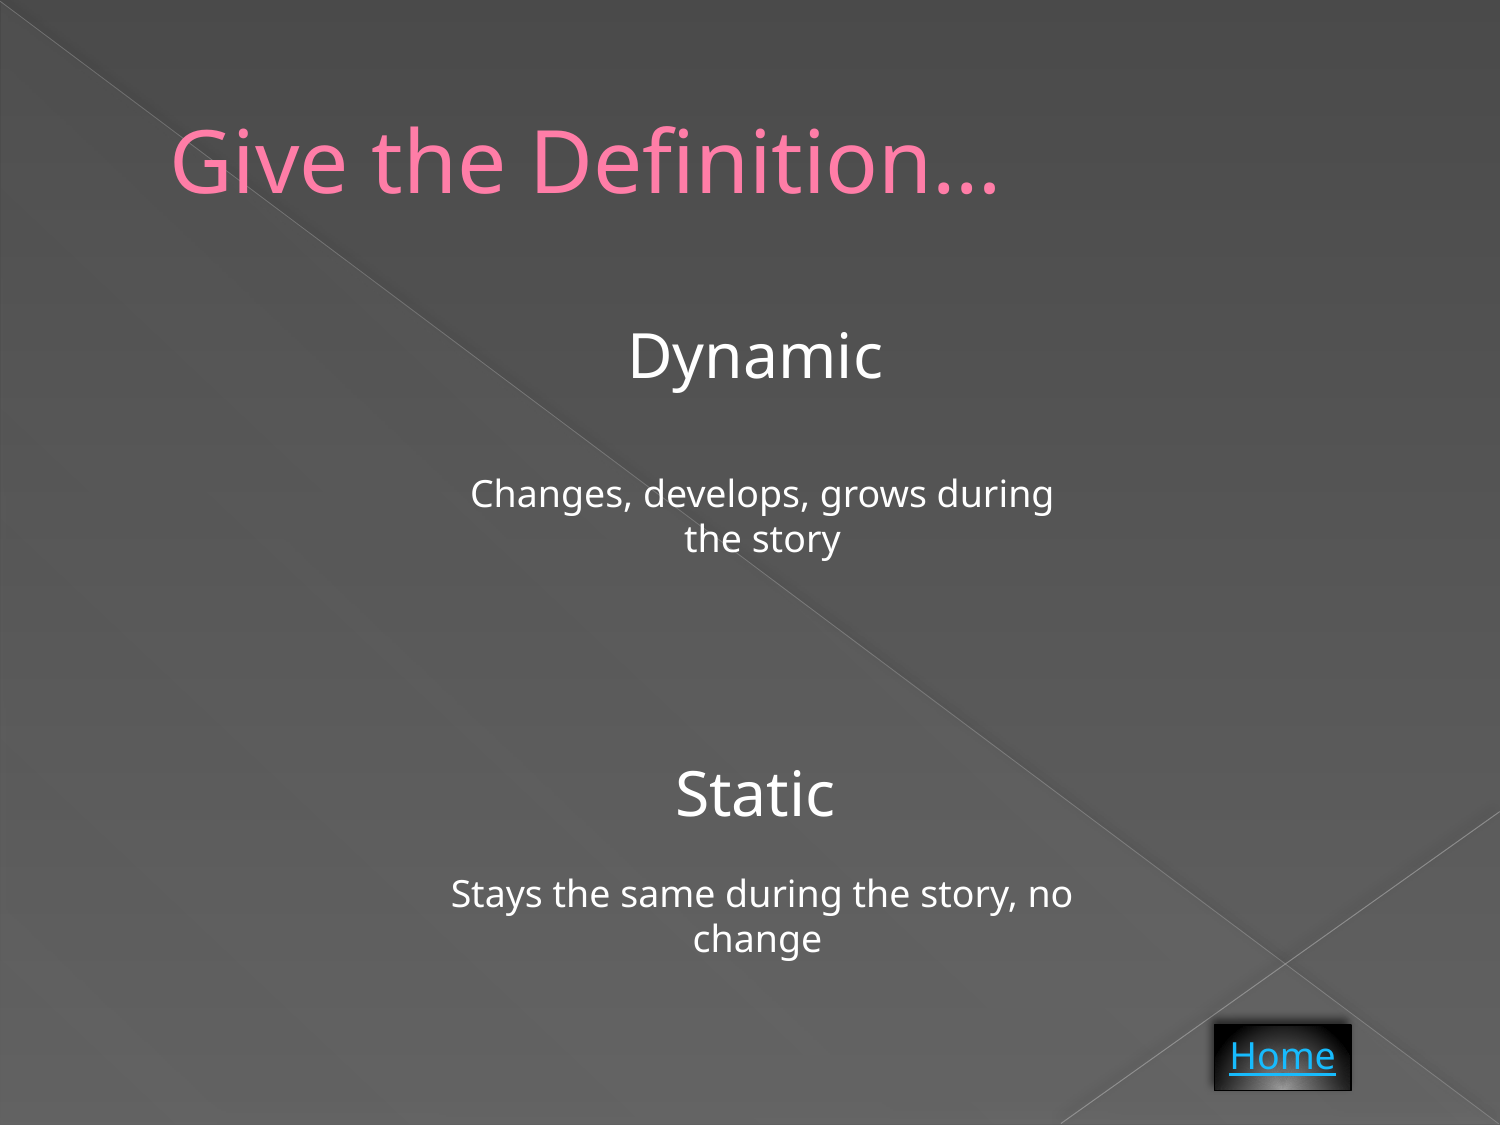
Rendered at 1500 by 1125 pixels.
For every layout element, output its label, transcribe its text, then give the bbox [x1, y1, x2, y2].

text_box Home [1214, 1024, 1352, 1091]
list Dynamic Static [75, 308, 1425, 1059]
text_box Changes, develops, grows during the story [424, 462, 1100, 568]
text_box Stays the same during the story, no change [424, 862, 1100, 968]
title Give the Definition… [75, 43, 1425, 274]
